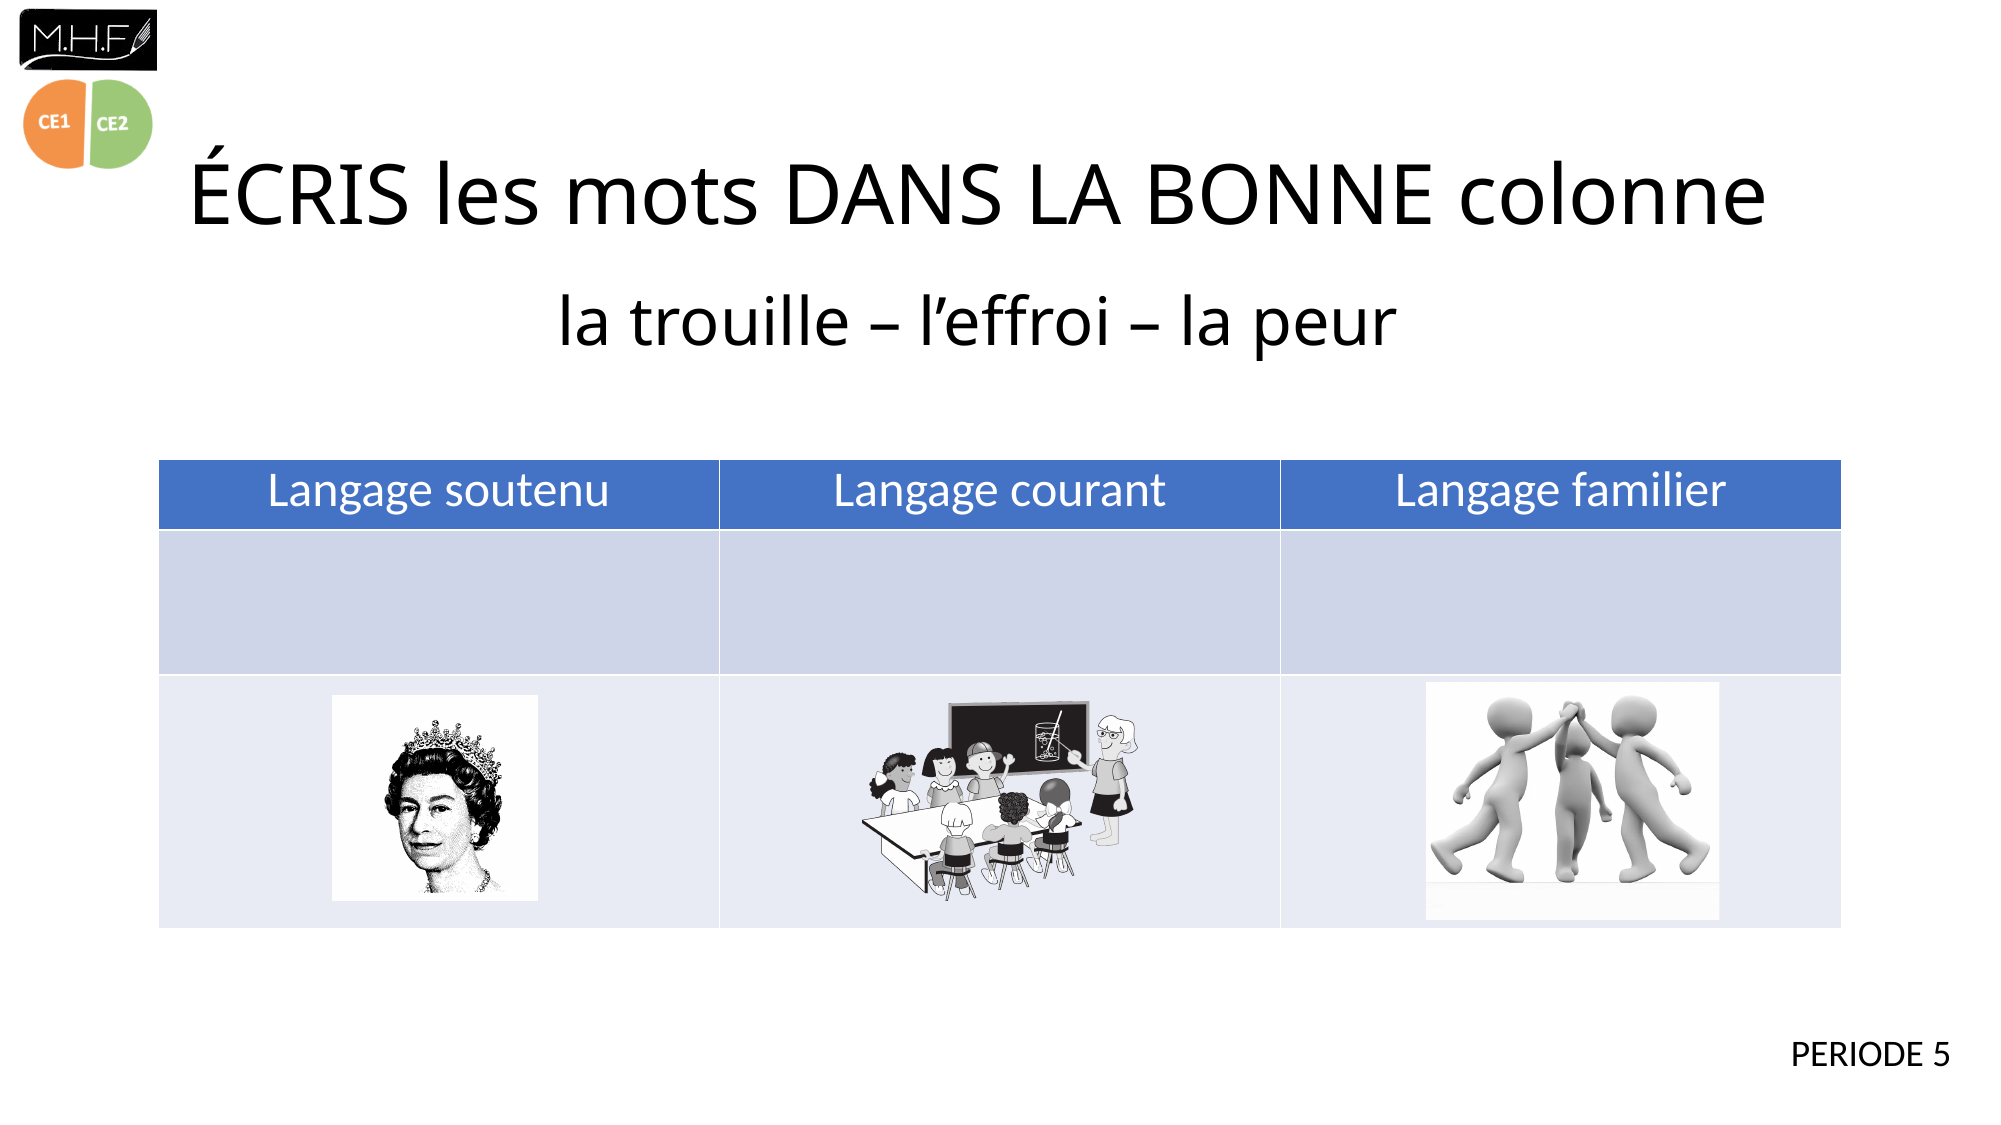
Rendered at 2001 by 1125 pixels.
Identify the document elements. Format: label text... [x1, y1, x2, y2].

table_cell [720, 531, 1280, 674]
picture [1, 7, 177, 207]
table_header Langage courant [720, 460, 1280, 529]
table_cell [159, 676, 719, 928]
table_cell [159, 531, 719, 674]
table_header Langage soutenu [159, 460, 719, 529]
title ÉCRIS les mots DANS LA BONNE colonne la trouille – l’effroi – la peur [158, 99, 1800, 413]
picture [862, 701, 1138, 901]
picture [1425, 682, 1720, 920]
table_cell [720, 676, 1280, 928]
table_cell [1281, 531, 1841, 674]
table_cell [1281, 676, 1841, 928]
table_header Langage familier [1281, 460, 1841, 529]
picture [332, 695, 538, 901]
text_box PERIODE 5 [1362, 1021, 1967, 1082]
